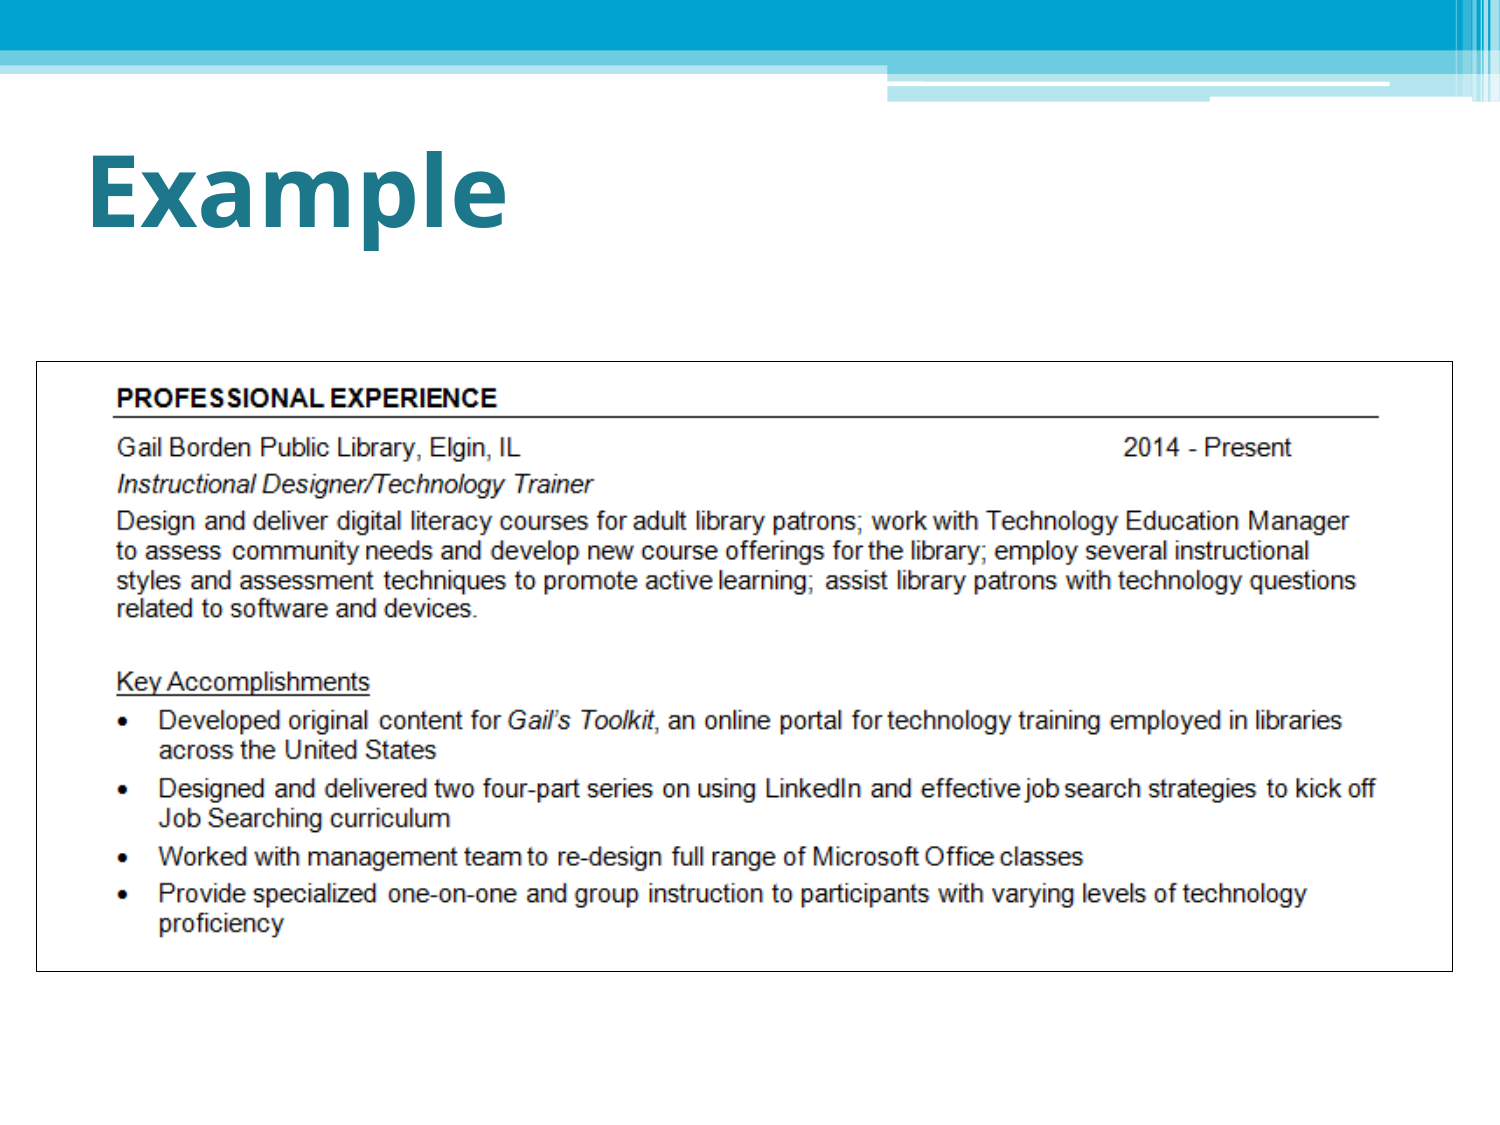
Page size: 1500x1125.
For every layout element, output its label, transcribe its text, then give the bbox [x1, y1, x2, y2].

title Example [69, 99, 1420, 275]
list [37, 362, 1452, 971]
